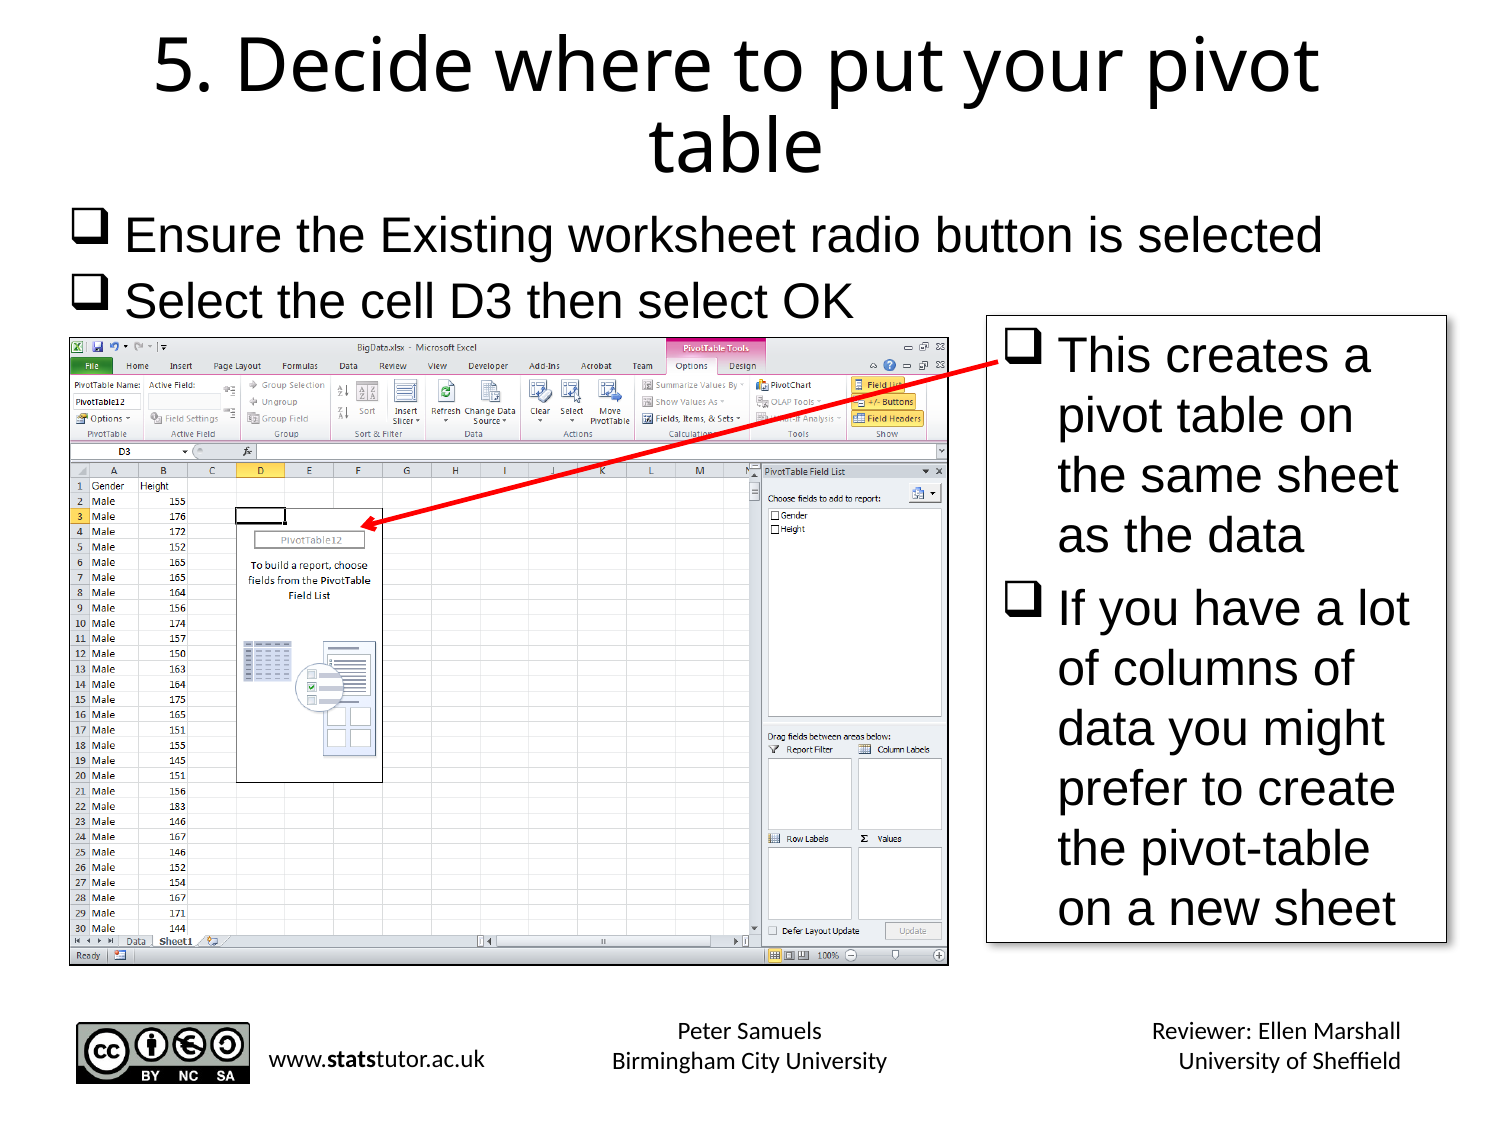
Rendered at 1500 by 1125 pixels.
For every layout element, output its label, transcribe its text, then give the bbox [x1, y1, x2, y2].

text_box Reviewer: Ellen Marshall University of Sheffield [1038, 1007, 1417, 1083]
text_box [359, 361, 999, 528]
text_box www.statstutor.ac.uk [254, 1035, 550, 1080]
text_box Peter Samuels Birmingham City University [549, 1007, 951, 1083]
text_box This creates a pivot table on the same sheet as the data If you have a lot of columns of data you might prefer to create the pivot-table on a new sheet [986, 315, 1447, 943]
picture [70, 337, 948, 965]
picture [76, 1022, 251, 1084]
title 5. Decide where to put your pivot table [45, 19, 1428, 197]
text_box Ensure the Existing worksheet radio button is selected Select the cell D3 then select OK [53, 195, 1447, 337]
